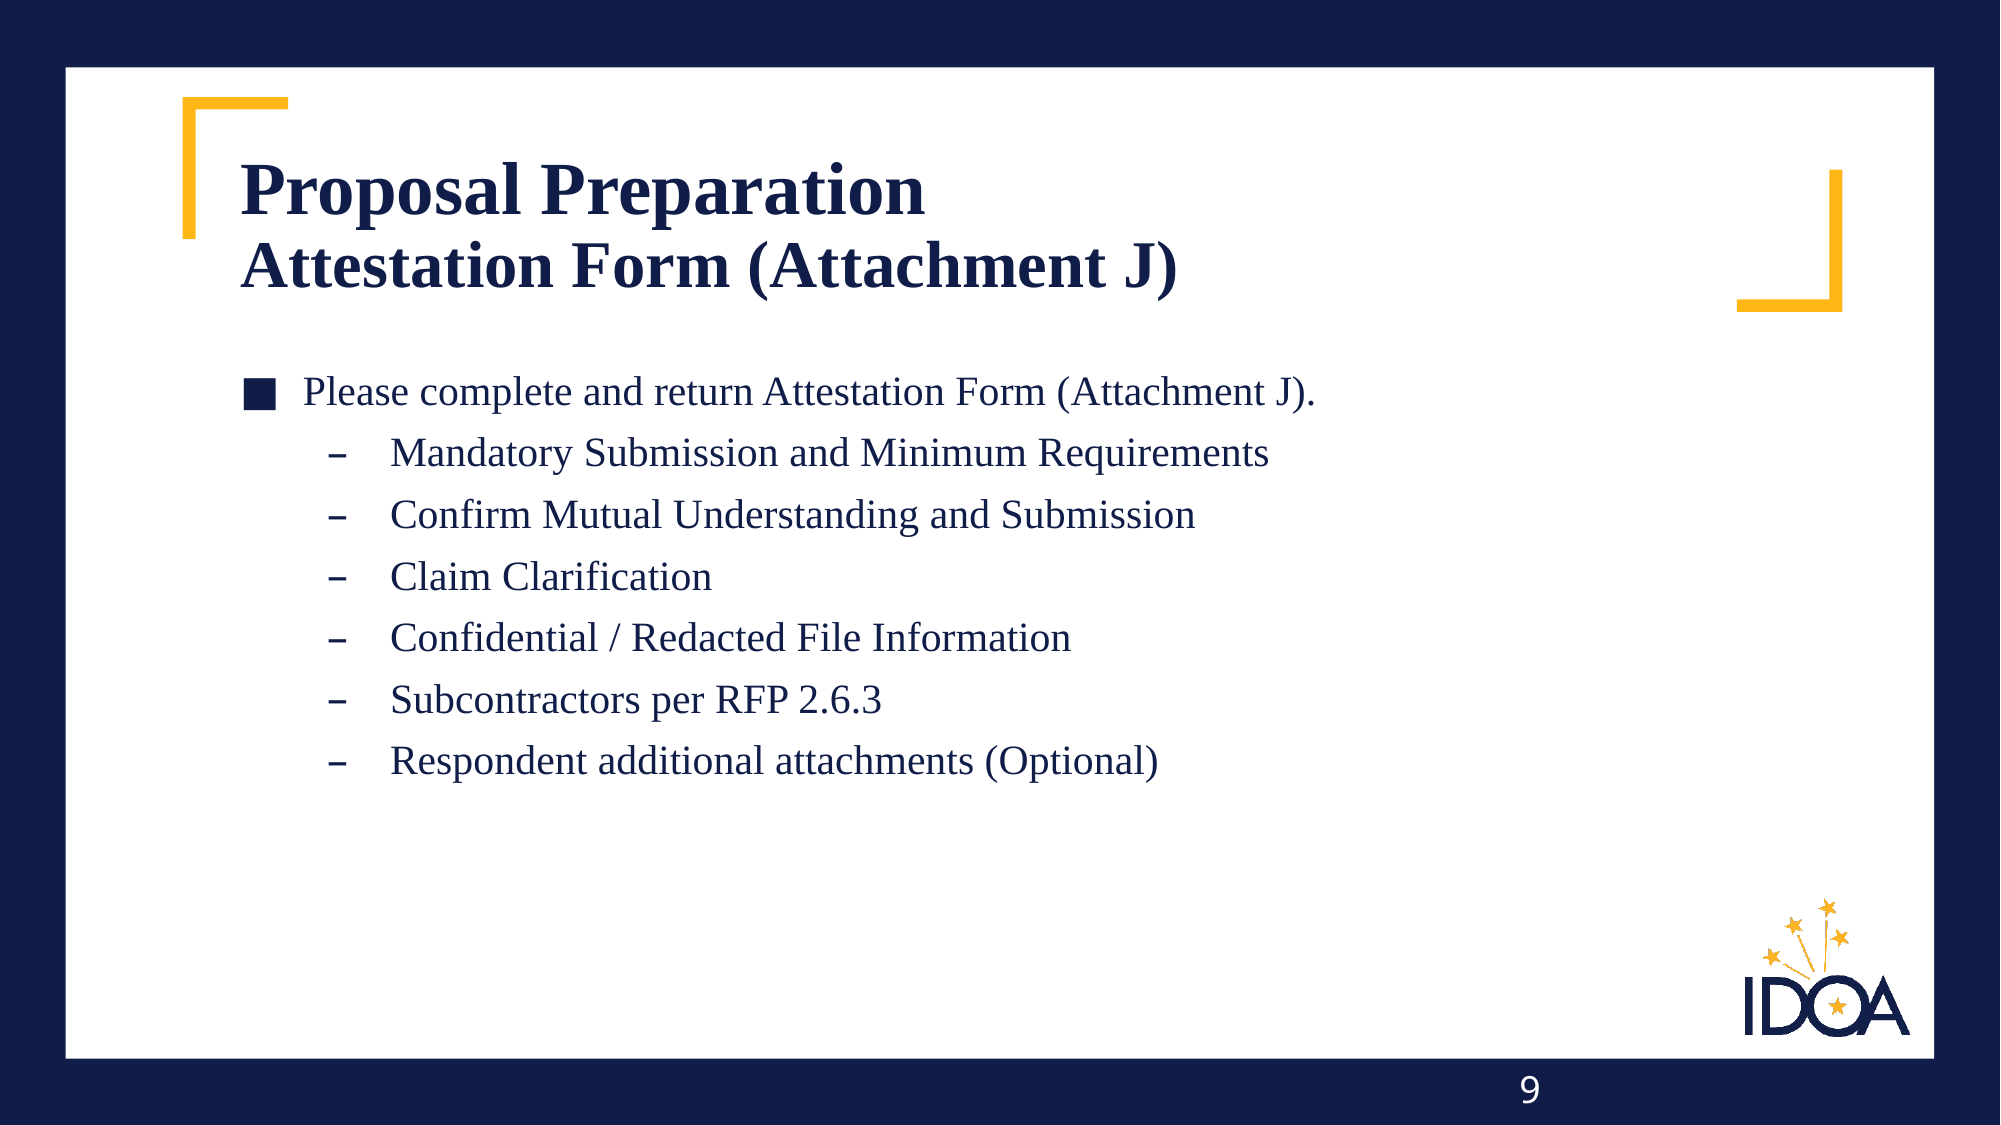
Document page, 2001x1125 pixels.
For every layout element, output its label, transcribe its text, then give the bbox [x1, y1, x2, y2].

slide_number 9 [1504, 1058, 1767, 1125]
list Please complete and return Attestation Form (Attachment J). Mandatory Submission and Minimum Requirements Confirm Mutual Understanding and Submission Claim Clarification Confidential / Redacted File Information Subcontractors per RFP 2.6.3 Respondent additional attachments (Optional) [225, 360, 1800, 994]
picture [1702, 857, 1959, 1114]
title Proposal Preparation Attestation Form (Attachment J) [225, 142, 1800, 279]
